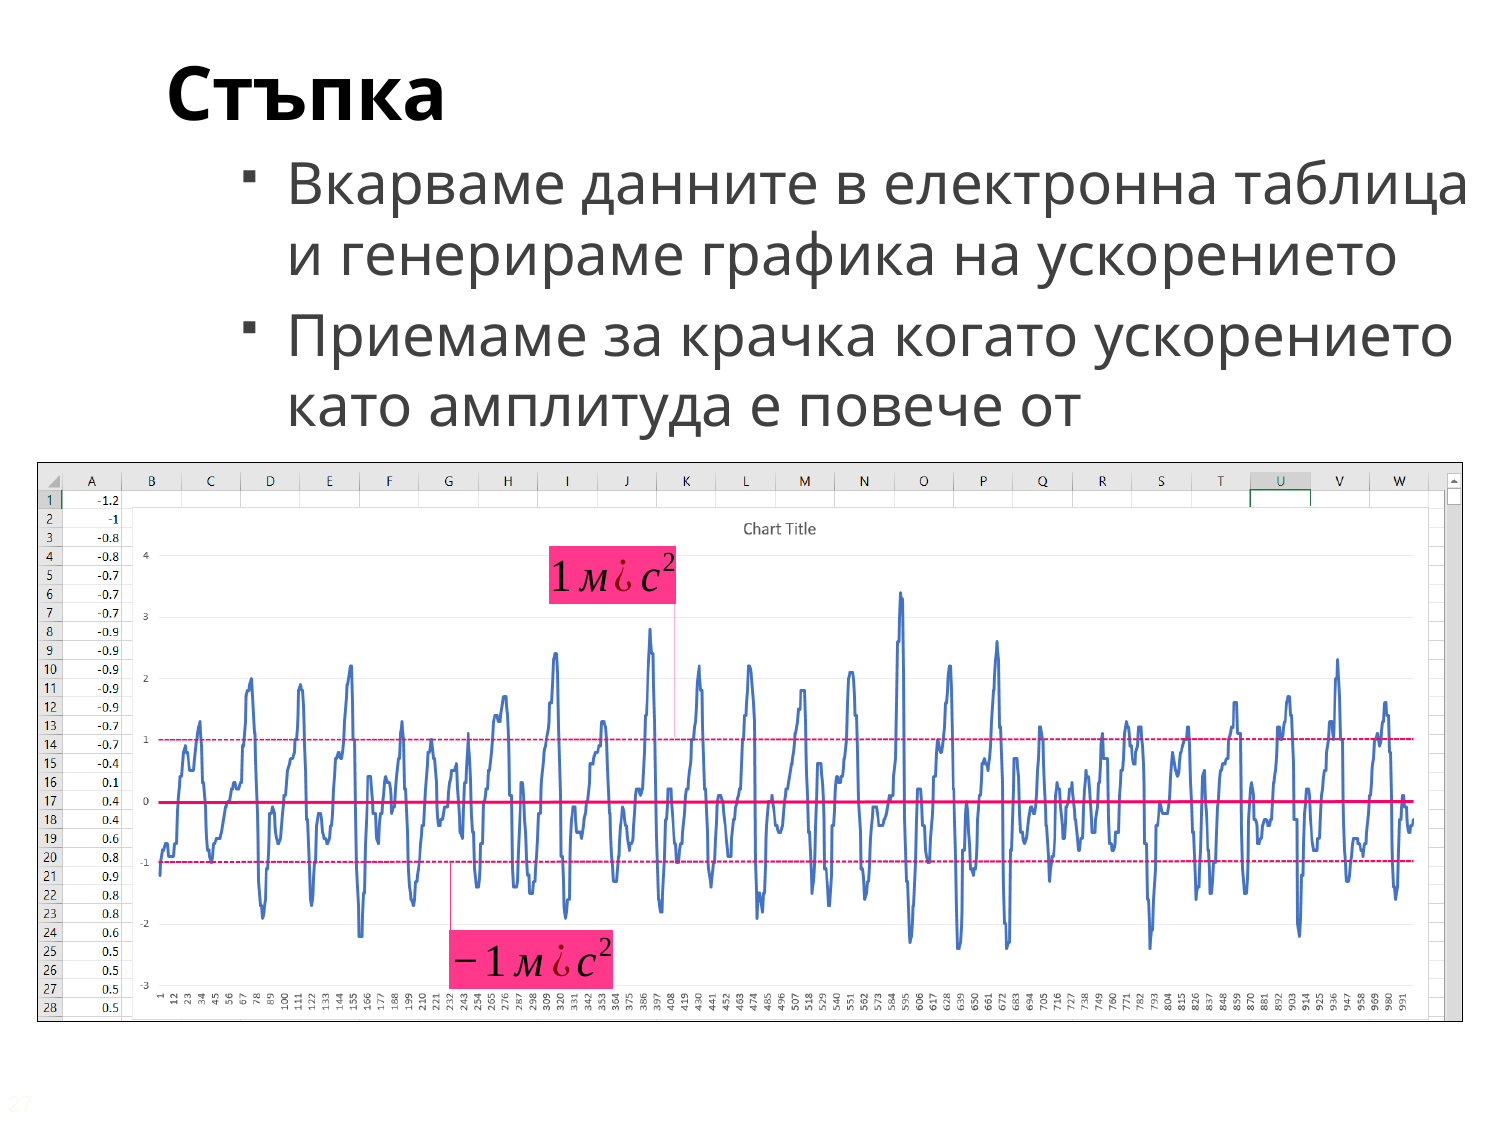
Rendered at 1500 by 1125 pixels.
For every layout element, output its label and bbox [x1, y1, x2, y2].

text_box [549, 544, 676, 738]
text_box [449, 862, 613, 988]
picture [37, 462, 1463, 1022]
